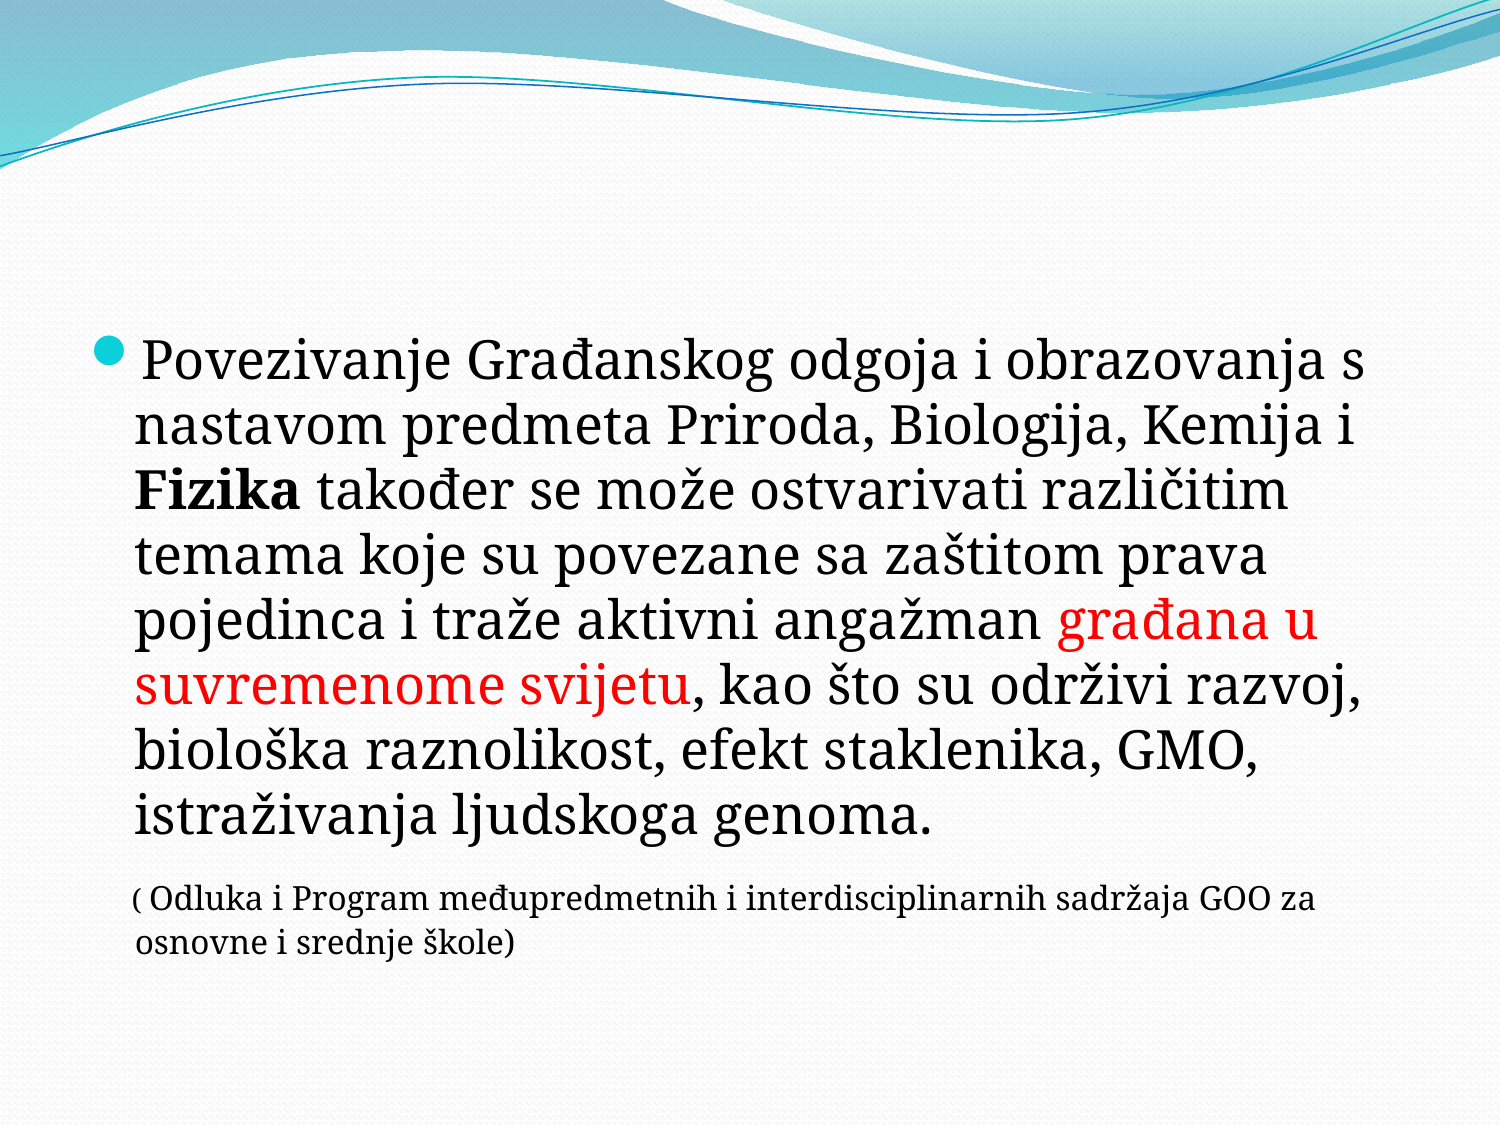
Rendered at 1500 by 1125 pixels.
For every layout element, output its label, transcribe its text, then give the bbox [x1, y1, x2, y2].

list Povezivanje Građanskog odgoja i obrazovanja s nastavom predmeta Priroda, Biologija, Kemija i Fizika također se može ostvarivati različitim temama koje su povezane sa zaštitom prava pojedinca i traže aktivni angažman građana u suvremenome svijetu, kao što su održivi razvoj, biološka raznolikost, efekt staklenika, GMO, istraživanja ljudskoga genoma. ( Odluka i Program međupredmetnih i interdisciplinarnih sadržaja GOO za osnovne i srednje škole) [75, 317, 1425, 1038]
